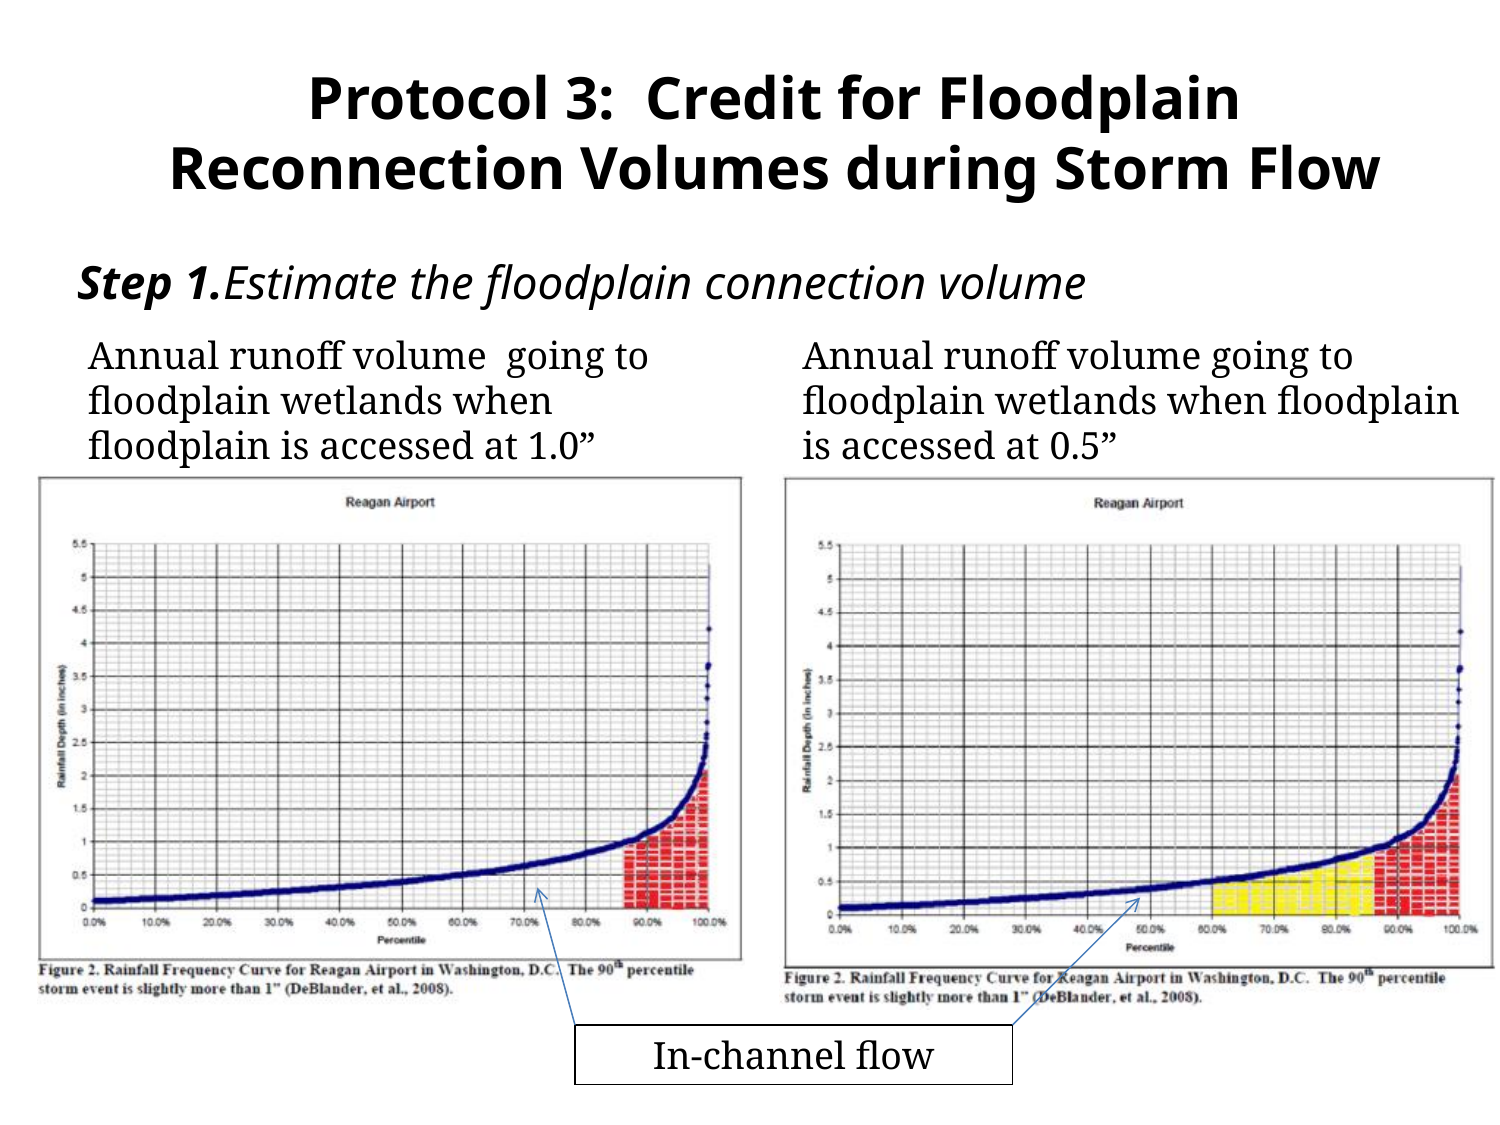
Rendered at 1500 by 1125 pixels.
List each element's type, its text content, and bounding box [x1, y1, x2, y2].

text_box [537, 887, 576, 1026]
text_box Protocol 3: Credit for Floodplain Reconnection Volumes during Storm Flow [99, 37, 1450, 225]
text_box Step 1.Estimate the floodplain connection volume [62, 224, 1413, 338]
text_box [1012, 897, 1141, 1026]
text_box In-channel flow [574, 1024, 1013, 1085]
picture [37, 474, 746, 1010]
text_box Annual runoff volume going to floodplain wetlands when floodplain is accessed at 0.5” [787, 324, 1488, 473]
picture [778, 474, 1500, 1010]
text_box Annual runoff volume going to floodplain wetlands when floodplain is accessed at 1.0” [73, 338, 711, 473]
